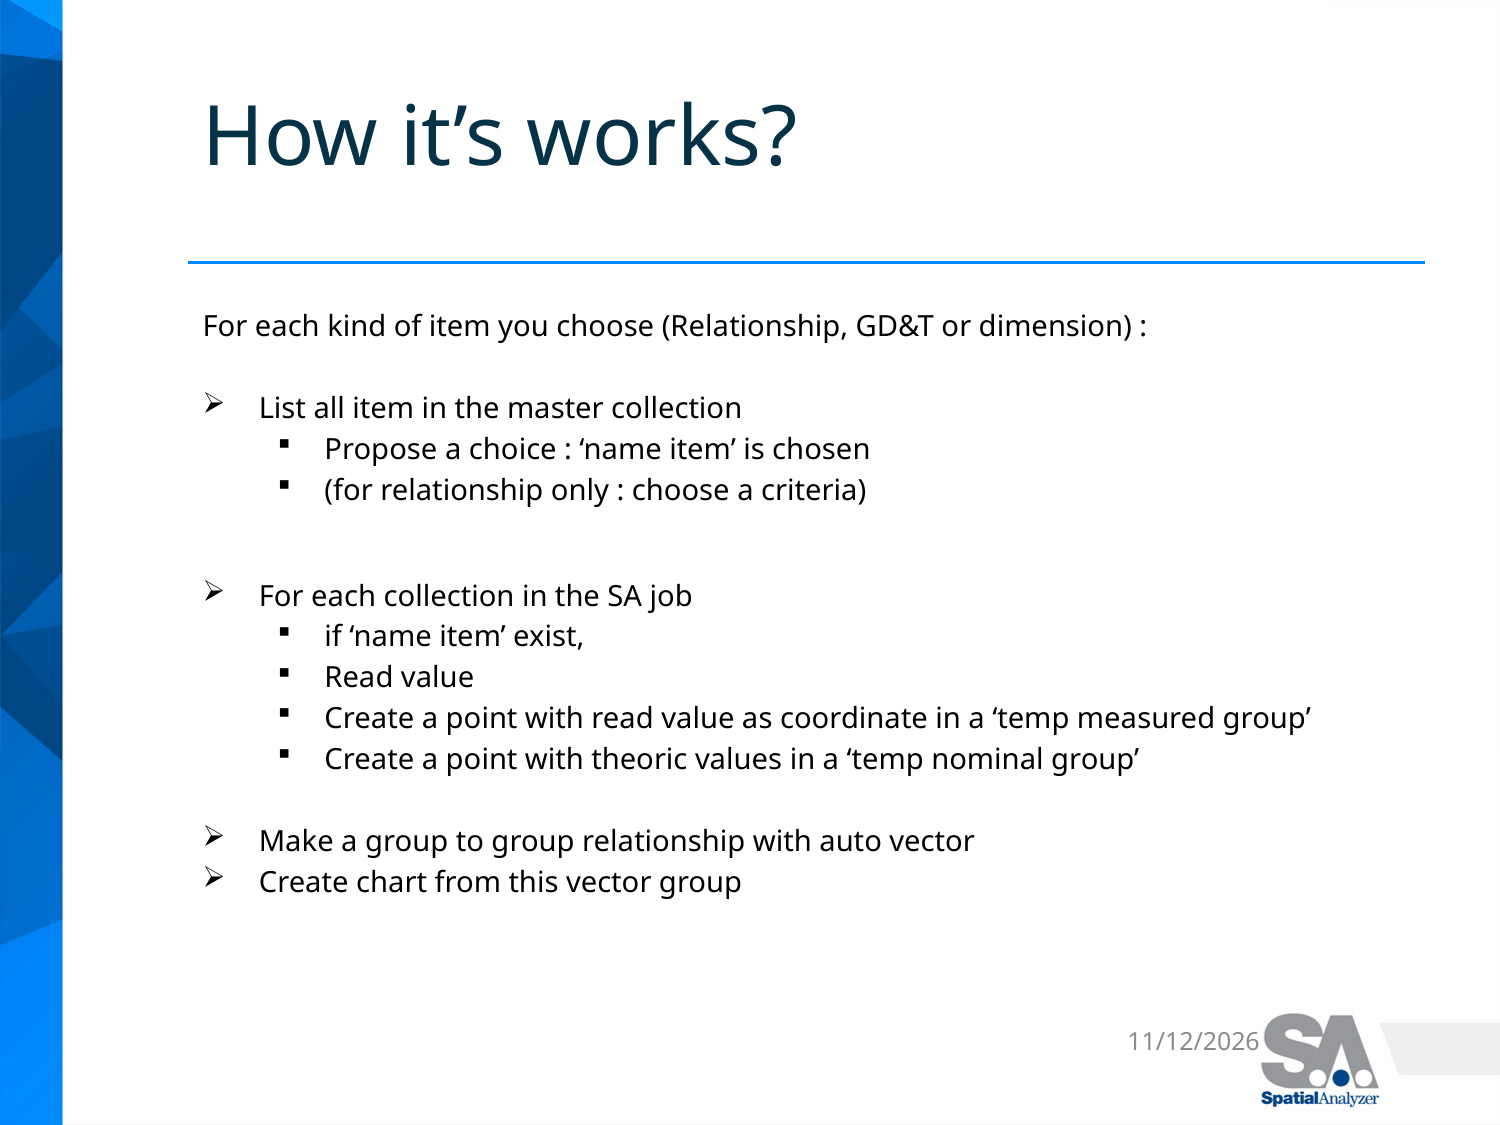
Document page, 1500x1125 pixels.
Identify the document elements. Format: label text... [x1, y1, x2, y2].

picture [0, 0, 1500, 1125]
list For each kind of item you choose (Relationship, GD&T or dimension) : List all item in the master collection Propose a choice : ‘name item’ is chosen (for relationship only : choose a criteria) For each collection in the SA job if ‘name item’ exist, Read value Create a point with read value as coordinate in a ‘temp measured group’ Create a point with theoric values in a ‘temp nominal group’ Make a group to group relationship with auto vector Create chart from this vector group [187, 299, 1438, 1005]
title How it’s works? [187, 45, 1425, 233]
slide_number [1112, 1012, 1275, 1073]
